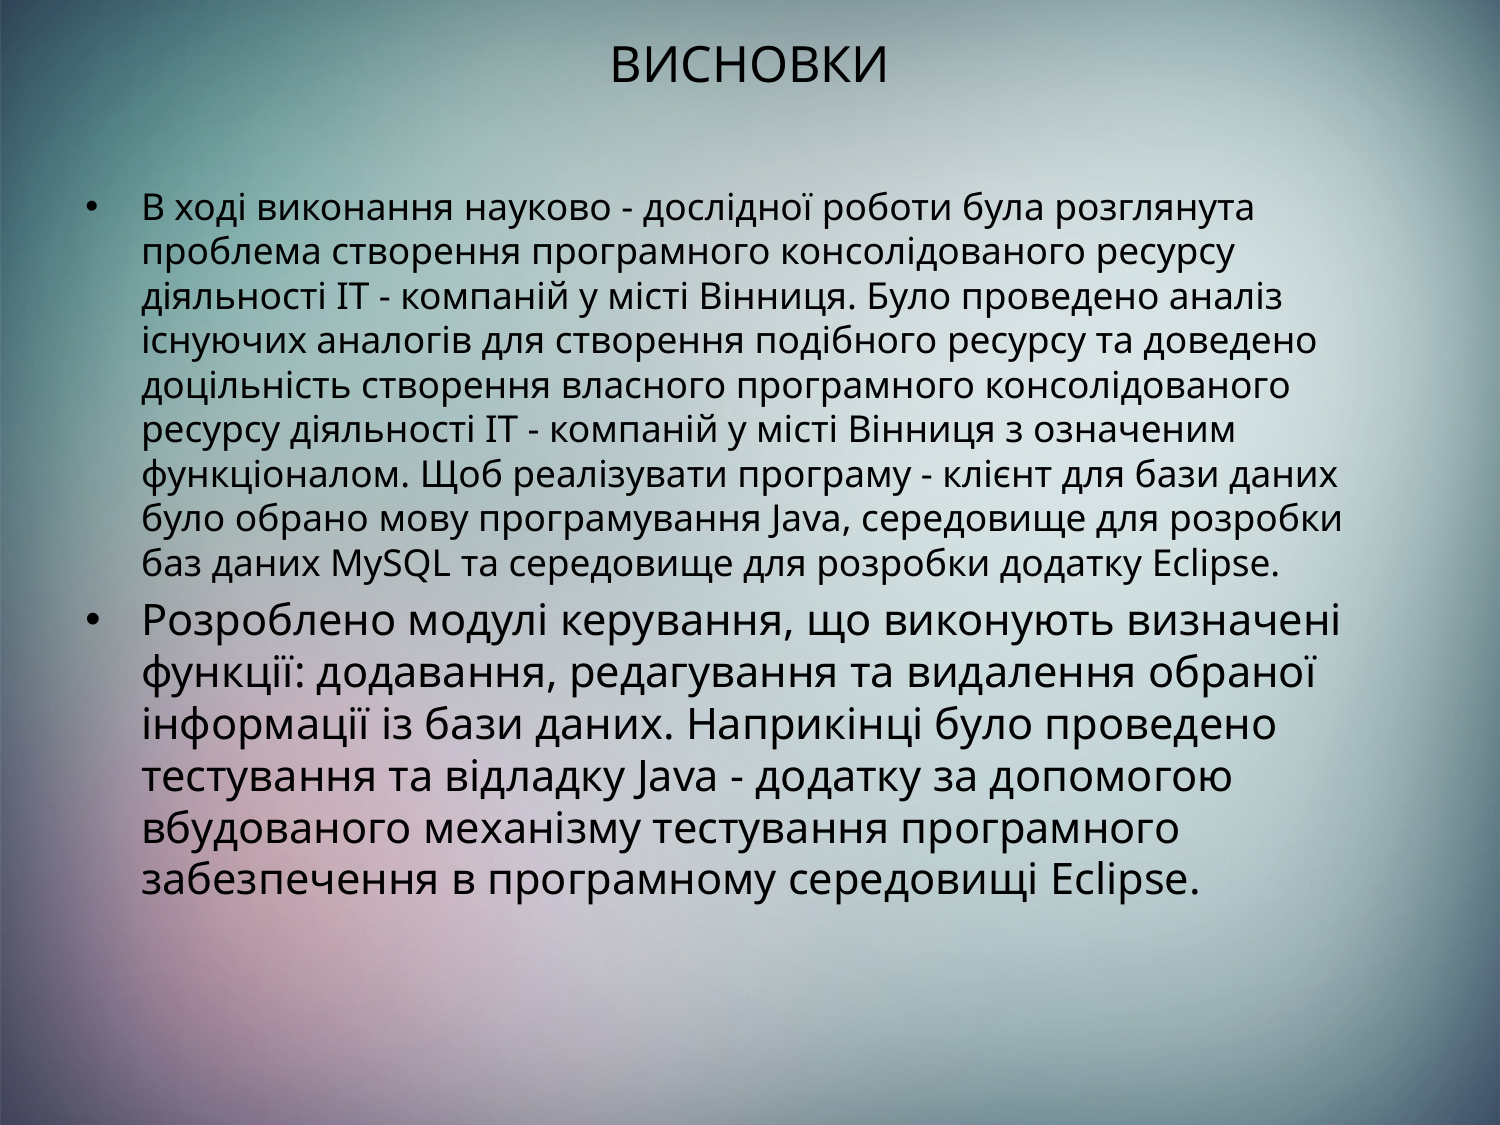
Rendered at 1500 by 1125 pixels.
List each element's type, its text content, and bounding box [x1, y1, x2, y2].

list В ході виконання науково - дослідної роботи була розглянута проблема створення програмного консолідованого ресурсу діяльності ІТ - компаній у місті Вінниця. Було проведено аналіз існуючих аналогів для створення подібного ресурсу та доведено доцільність створення власного програмного консолідованого ресурсу діяльності ІТ - компаній у місті Вінниця з означеним функціоналом. Щоб реалізувати програму - клієнт для бази даних було обрано мову програмування Java, середовище для розробки баз даних MySQL та середовище для розробки додатку Eclipse. Розроблено модулі керування, що виконують визначені функції: додавання, редагування та видалення обраної інформації із бази даних. Наприкінці було проведено тестування та відладку Java - додатку за допомогою вбудованого механізму тестування програмного забезпечення в програмному середовищі Eclipse. [70, 175, 1421, 919]
picture [0, 0, 1500, 1125]
title ВИСНОВКИ [75, 45, 1425, 141]
